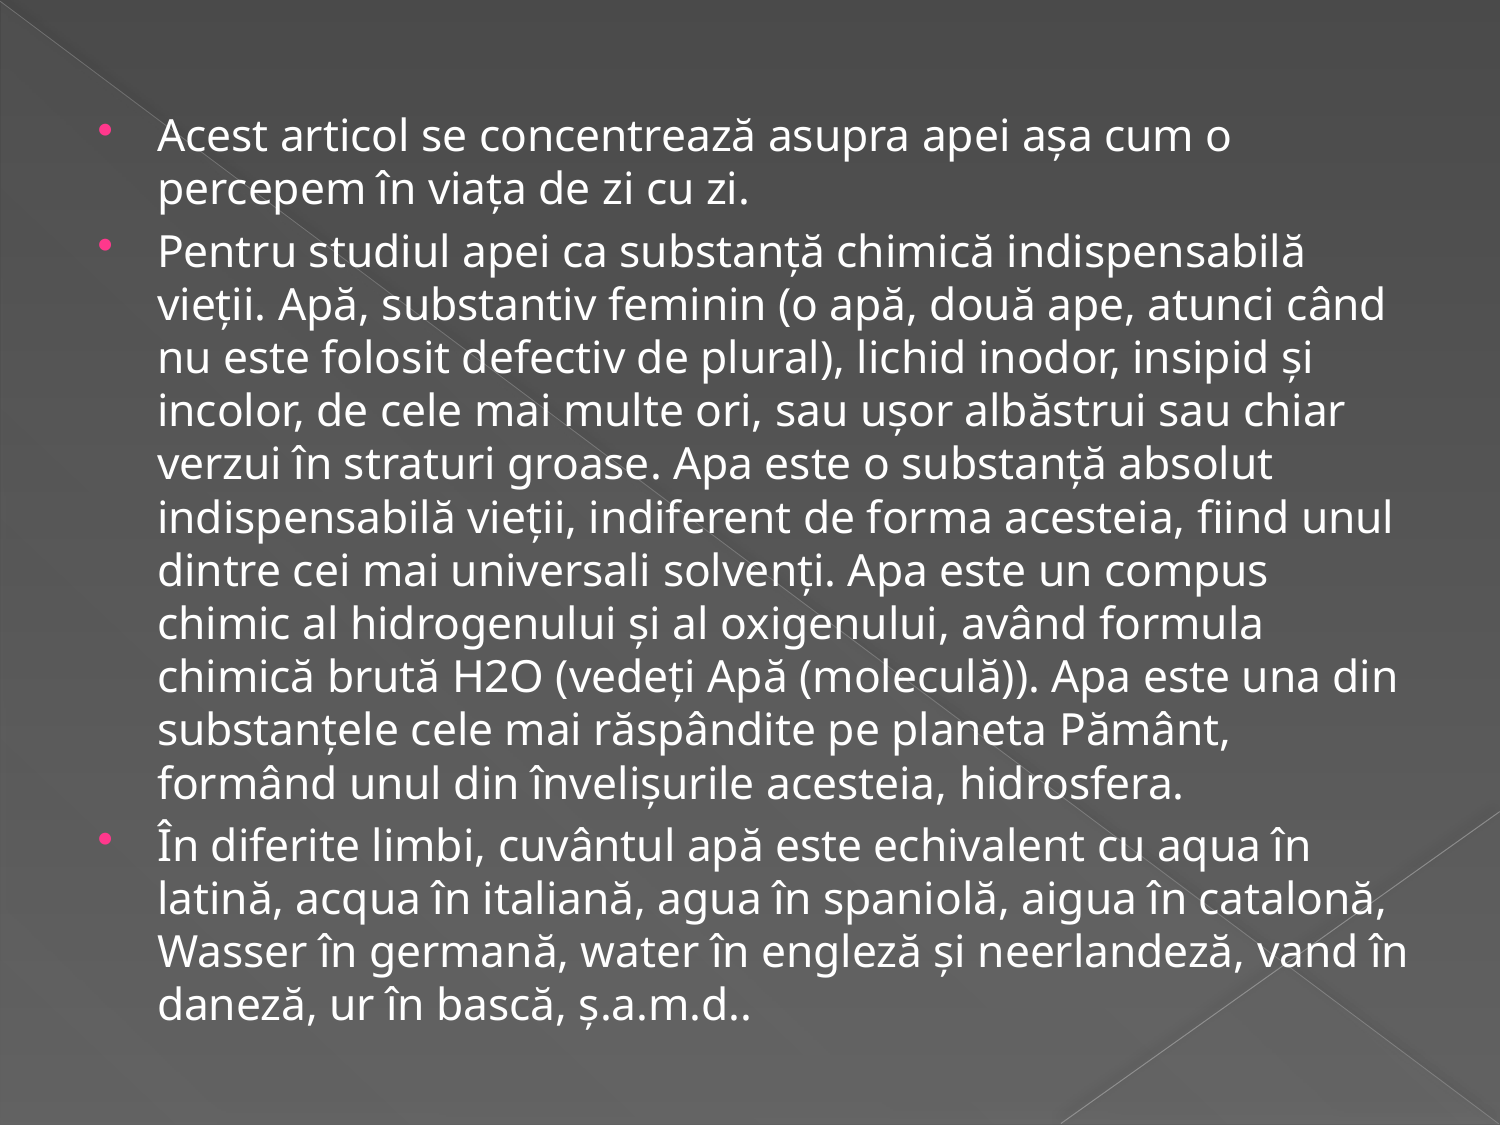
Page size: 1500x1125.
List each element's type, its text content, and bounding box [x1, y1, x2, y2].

list Acest articol se concentrează asupra apei așa cum o percepem în viața de zi cu zi. Pentru studiul apei ca substanță chimică indispensabilă vieții. Apă, substantiv feminin (o apă, două ape, atunci când nu este folosit defectiv de plural), lichid inodor, insipid și incolor, de cele mai multe ori, sau ușor albăstrui sau chiar verzui în straturi groase. Apa este o substanță absolut indispensabilă vieții, indiferent de forma acesteia, fiind unul dintre cei mai universali solvenți. Apa este un compus chimic al hidrogenului și al oxigenului, având formula chimică brută H2O (vedeți Apă (moleculă)). Apa este una din substanțele cele mai răspândite pe planeta Pământ, formând unul din învelișurile acesteia, hidrosfera. În diferite limbi, cuvântul apă este echivalent cu aqua în latină, acqua în italiană, agua în spaniolă, aigua în catalonă, Wasser în germană, water în engleză și neerlandeză, vand în daneză, ur în bască, ș.a.m.d.. [75, 99, 1425, 1059]
